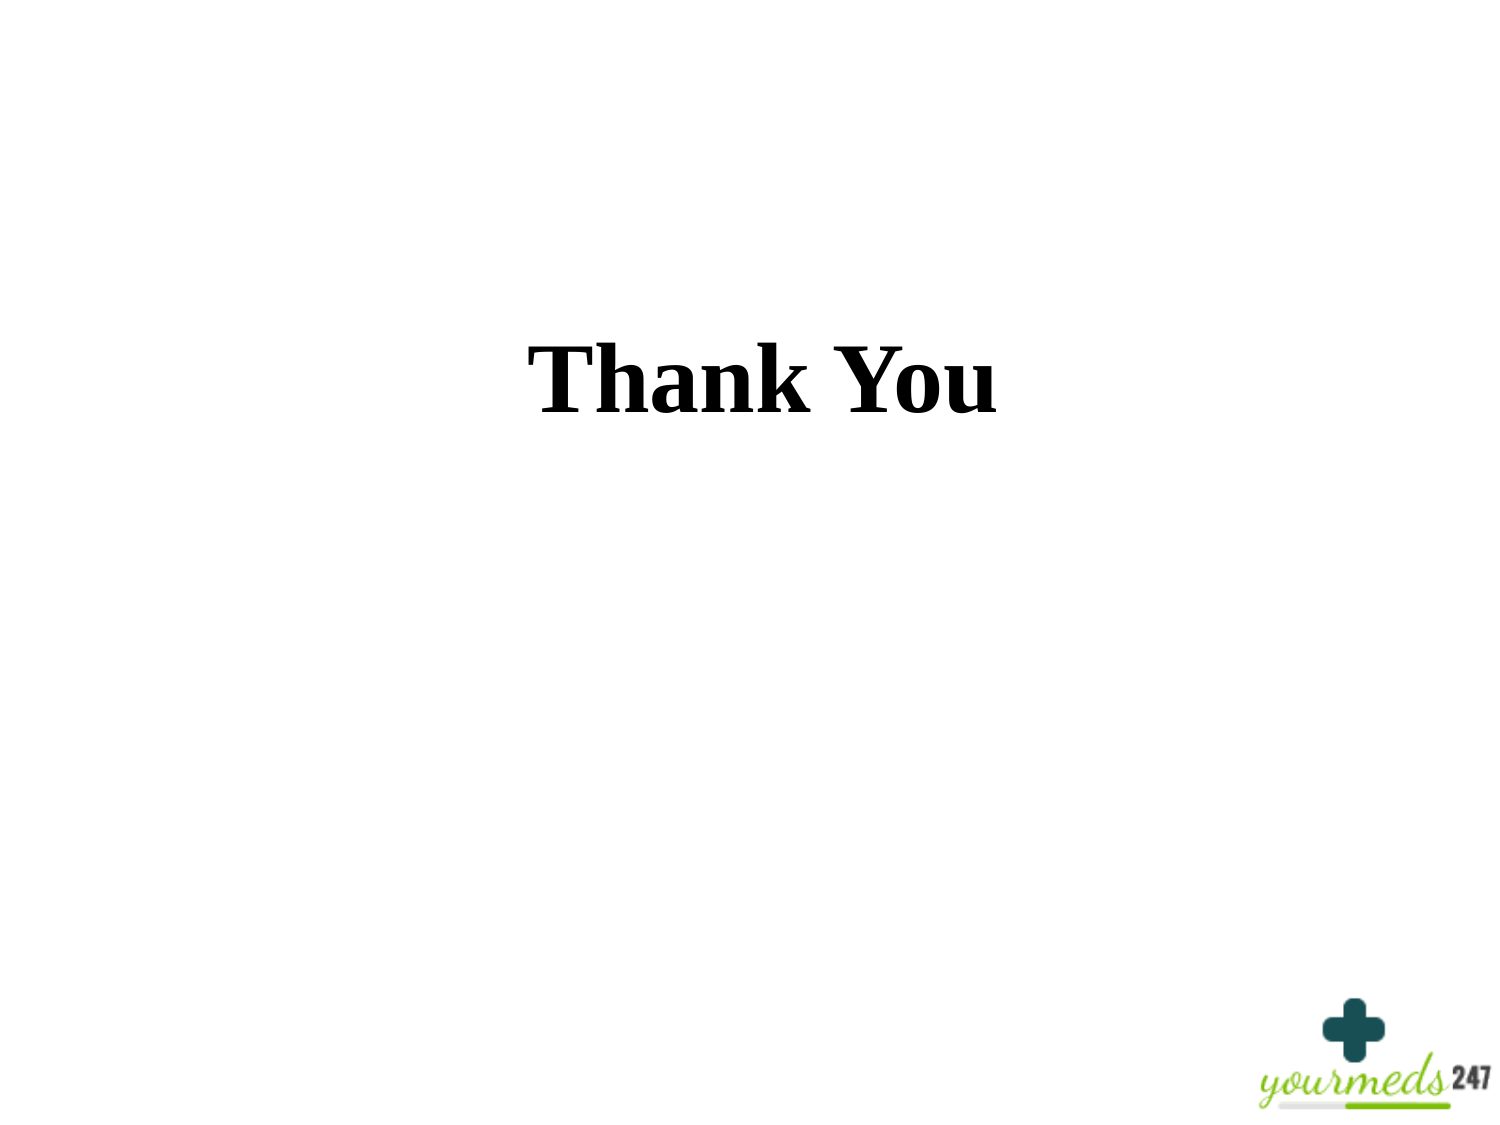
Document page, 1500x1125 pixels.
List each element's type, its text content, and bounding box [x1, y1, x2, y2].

picture [1248, 995, 1500, 1125]
title Thank You [88, 278, 1439, 467]
